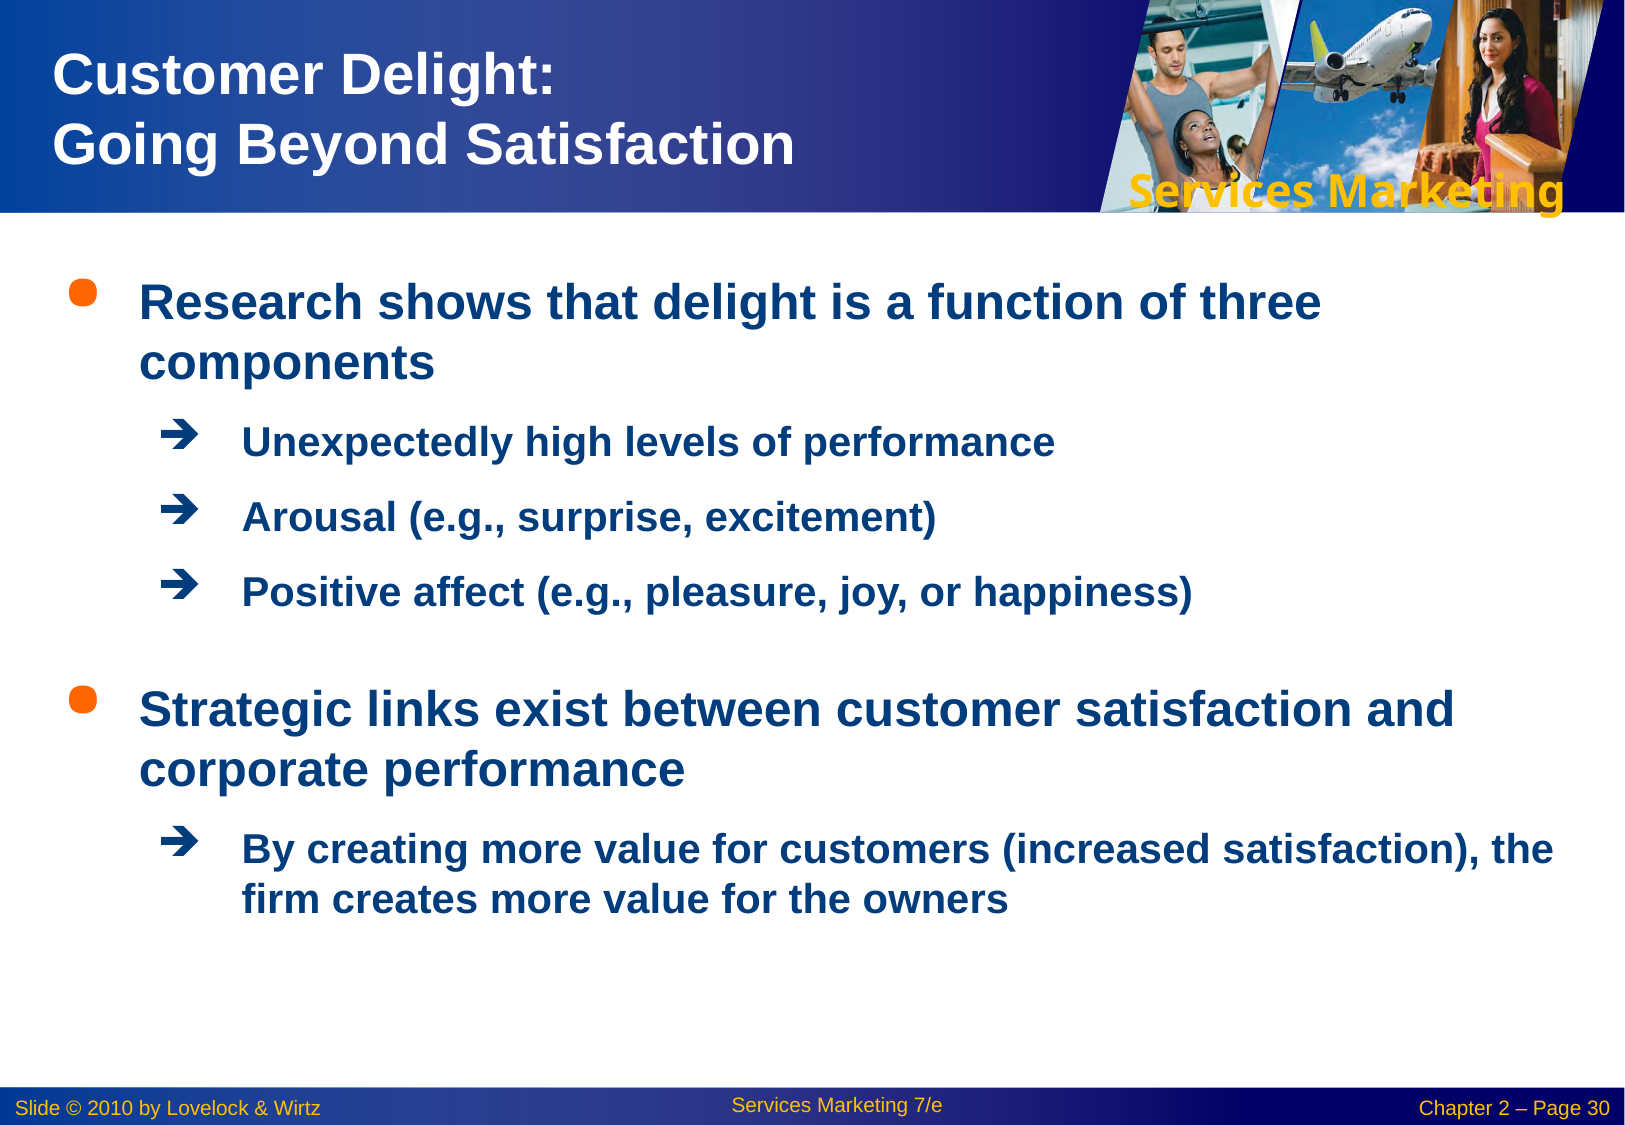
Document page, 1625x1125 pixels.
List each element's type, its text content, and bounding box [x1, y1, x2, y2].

picture [1100, 0, 1604, 213]
list Research shows that delight is a function of three components Unexpectedly high levels of performance Arousal (e.g., surprise, excitement) Positive affect (e.g., pleasure, joy, or happiness) Strategic links exist between customer satisfaction and corporate performance By creating more value for customers (increased satisfaction), the firm creates more value for the owners [49, 261, 1588, 1051]
title Customer Delight: Going Beyond Satisfaction [36, 37, 1088, 176]
picture [1546, 187, 1556, 202]
picture [1162, 186, 1172, 192]
